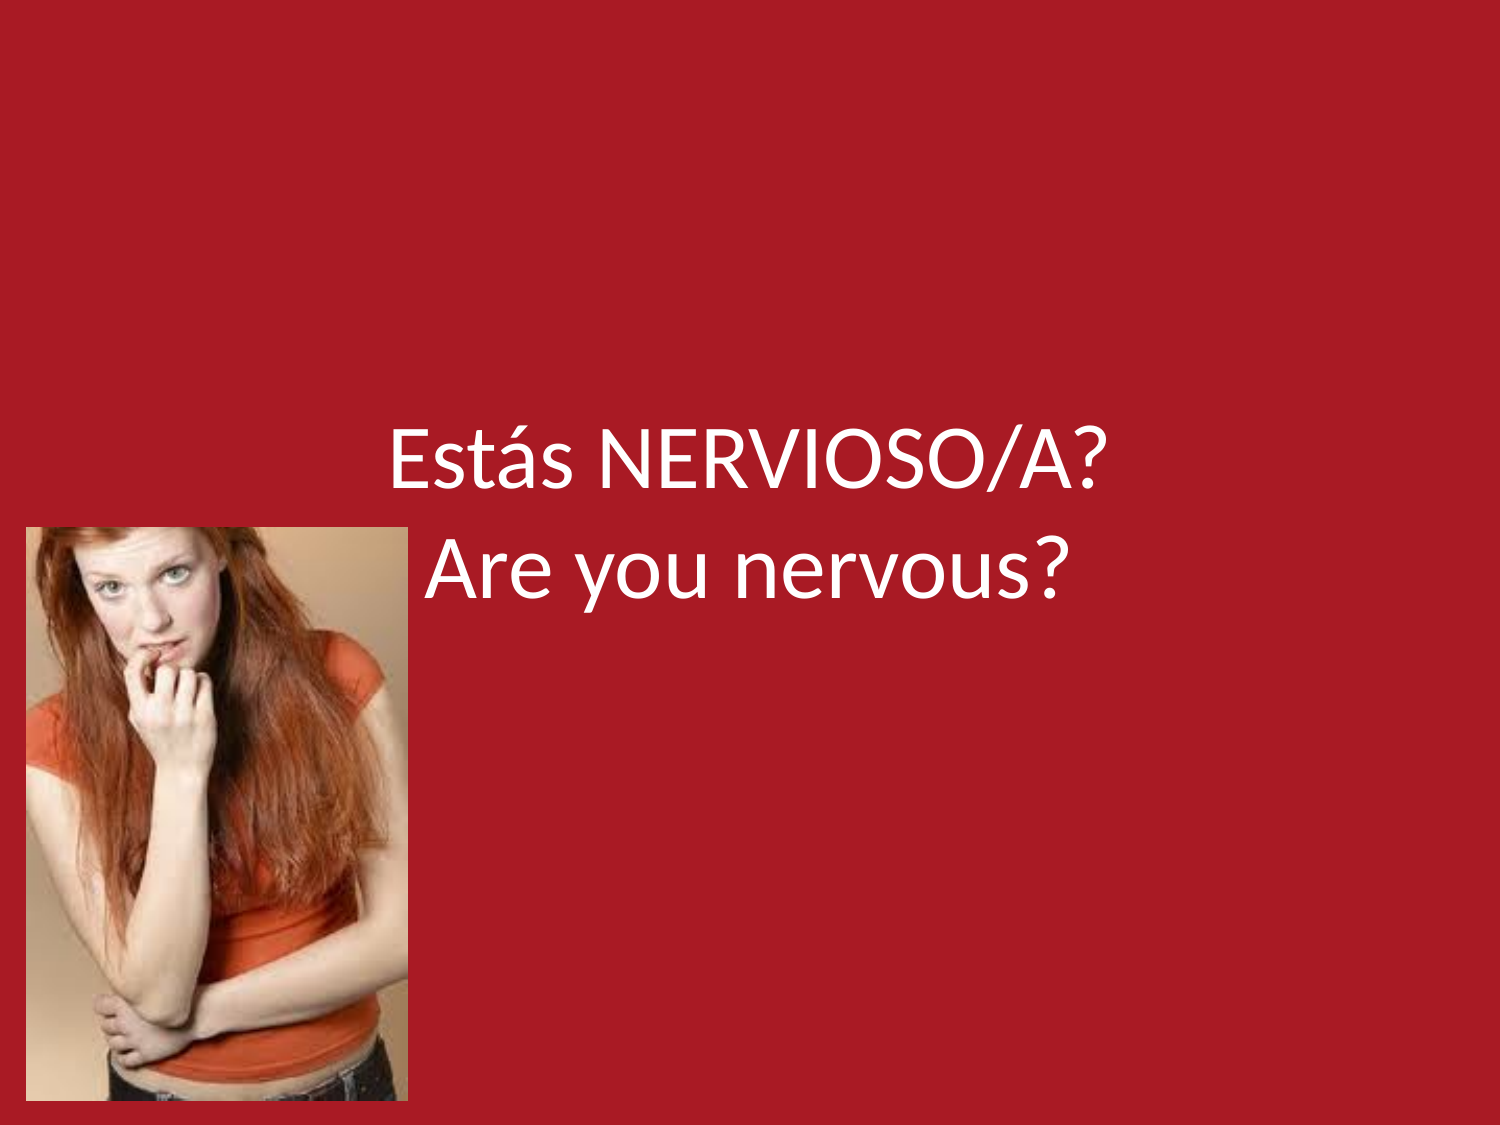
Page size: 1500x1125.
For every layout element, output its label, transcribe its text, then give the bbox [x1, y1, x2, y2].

title Estás NERVIOSO/A? Are you nervous? [75, 45, 1425, 970]
picture [25, 527, 408, 1101]
